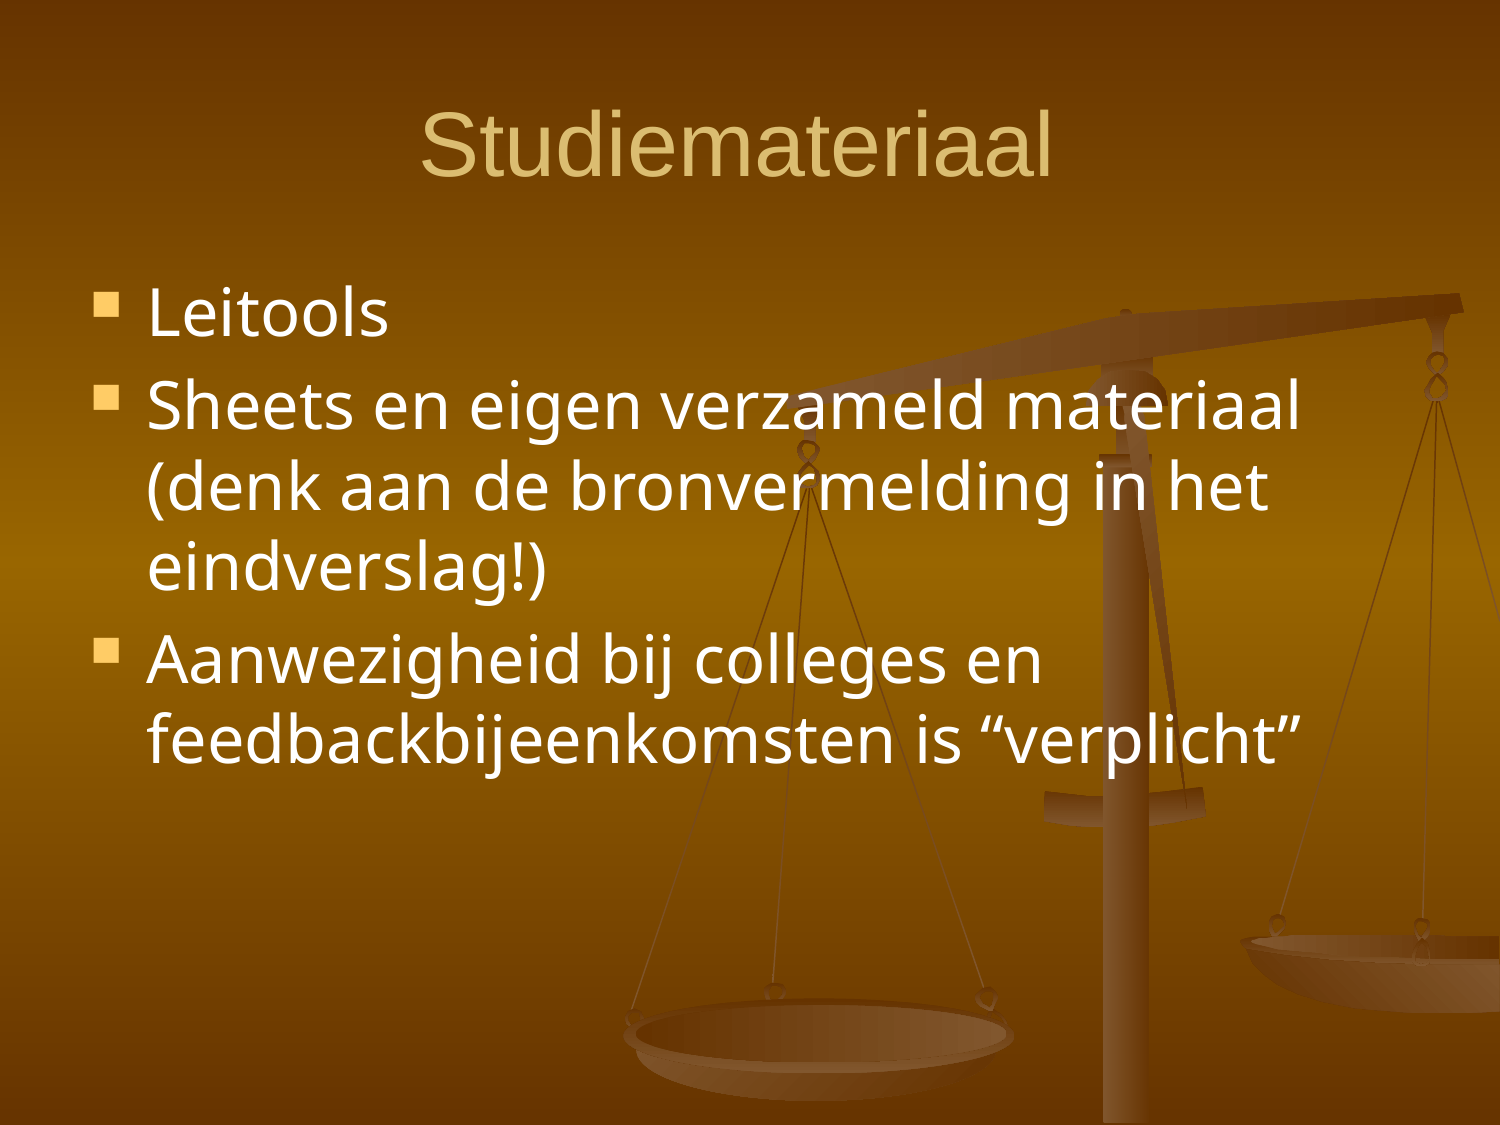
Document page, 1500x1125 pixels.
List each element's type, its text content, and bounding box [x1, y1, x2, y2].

title Studiemateriaal [74, 45, 1426, 234]
list Leitools Sheets en eigen verzameld materiaal (denk aan de bronvermelding in het eindverslag!) Aanwezigheid bij colleges en feedbackbijeenkomsten is “verplicht” [74, 262, 1426, 1006]
